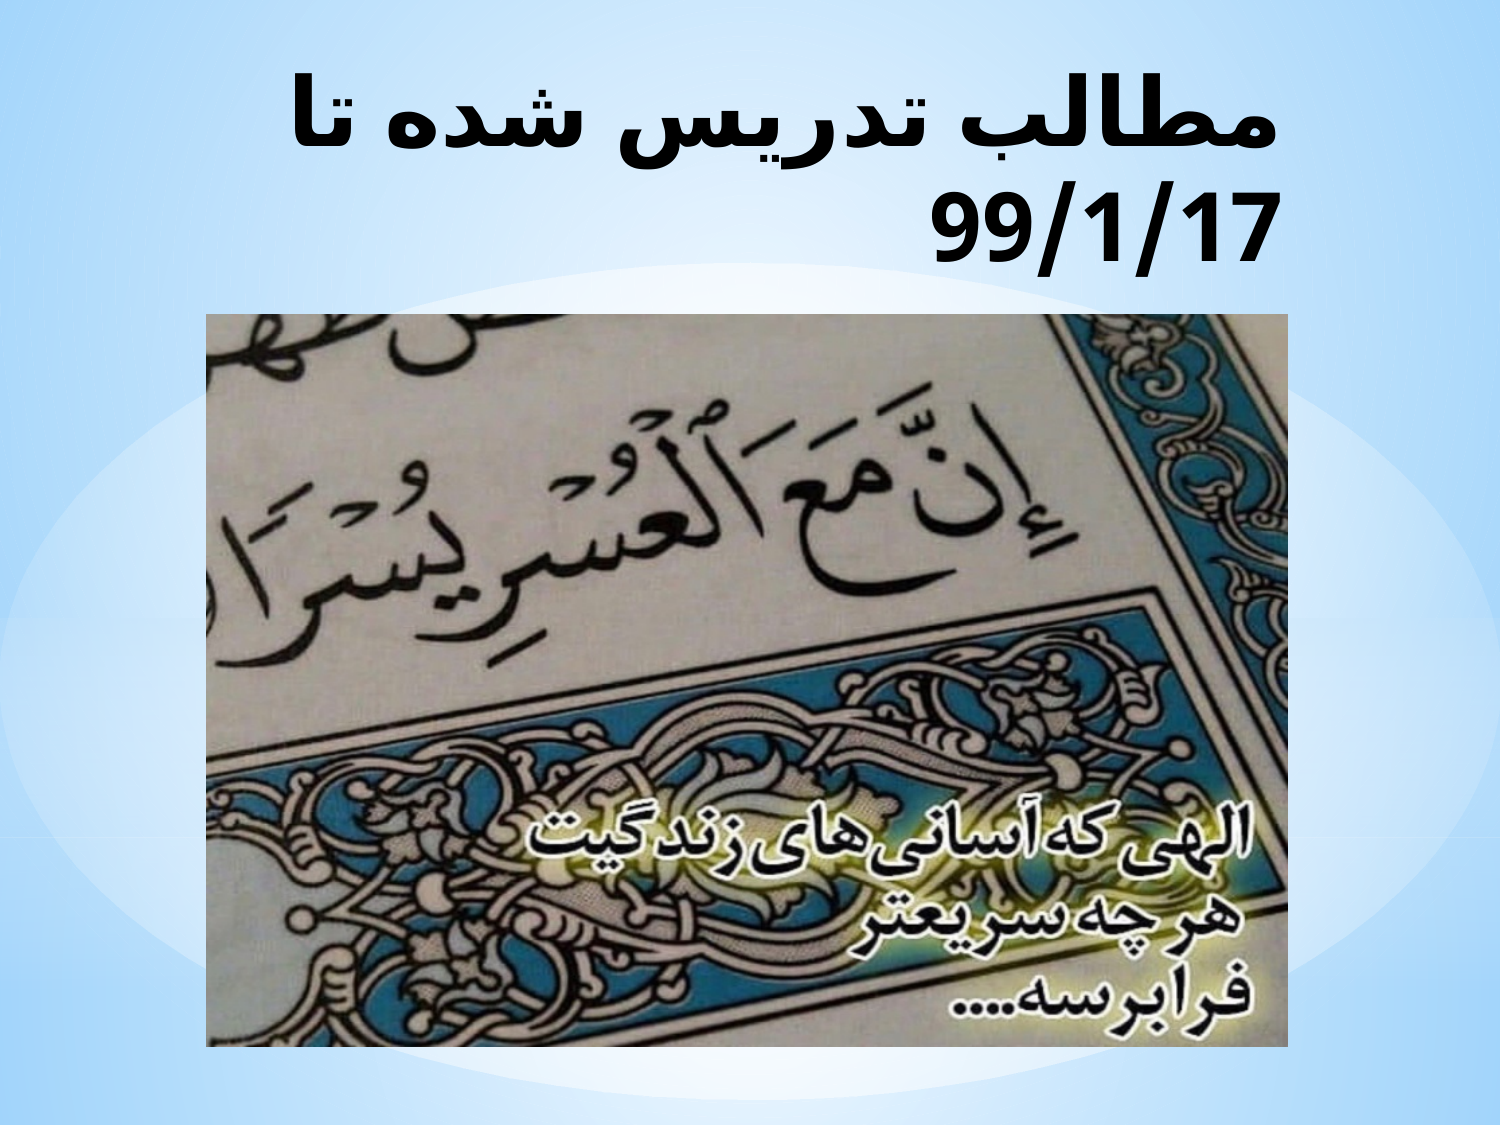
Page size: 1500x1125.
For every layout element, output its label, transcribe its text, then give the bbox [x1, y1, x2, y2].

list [206, 314, 1288, 1048]
title مطالب تدریس شده تا 99/1/17 [230, 42, 1299, 231]
